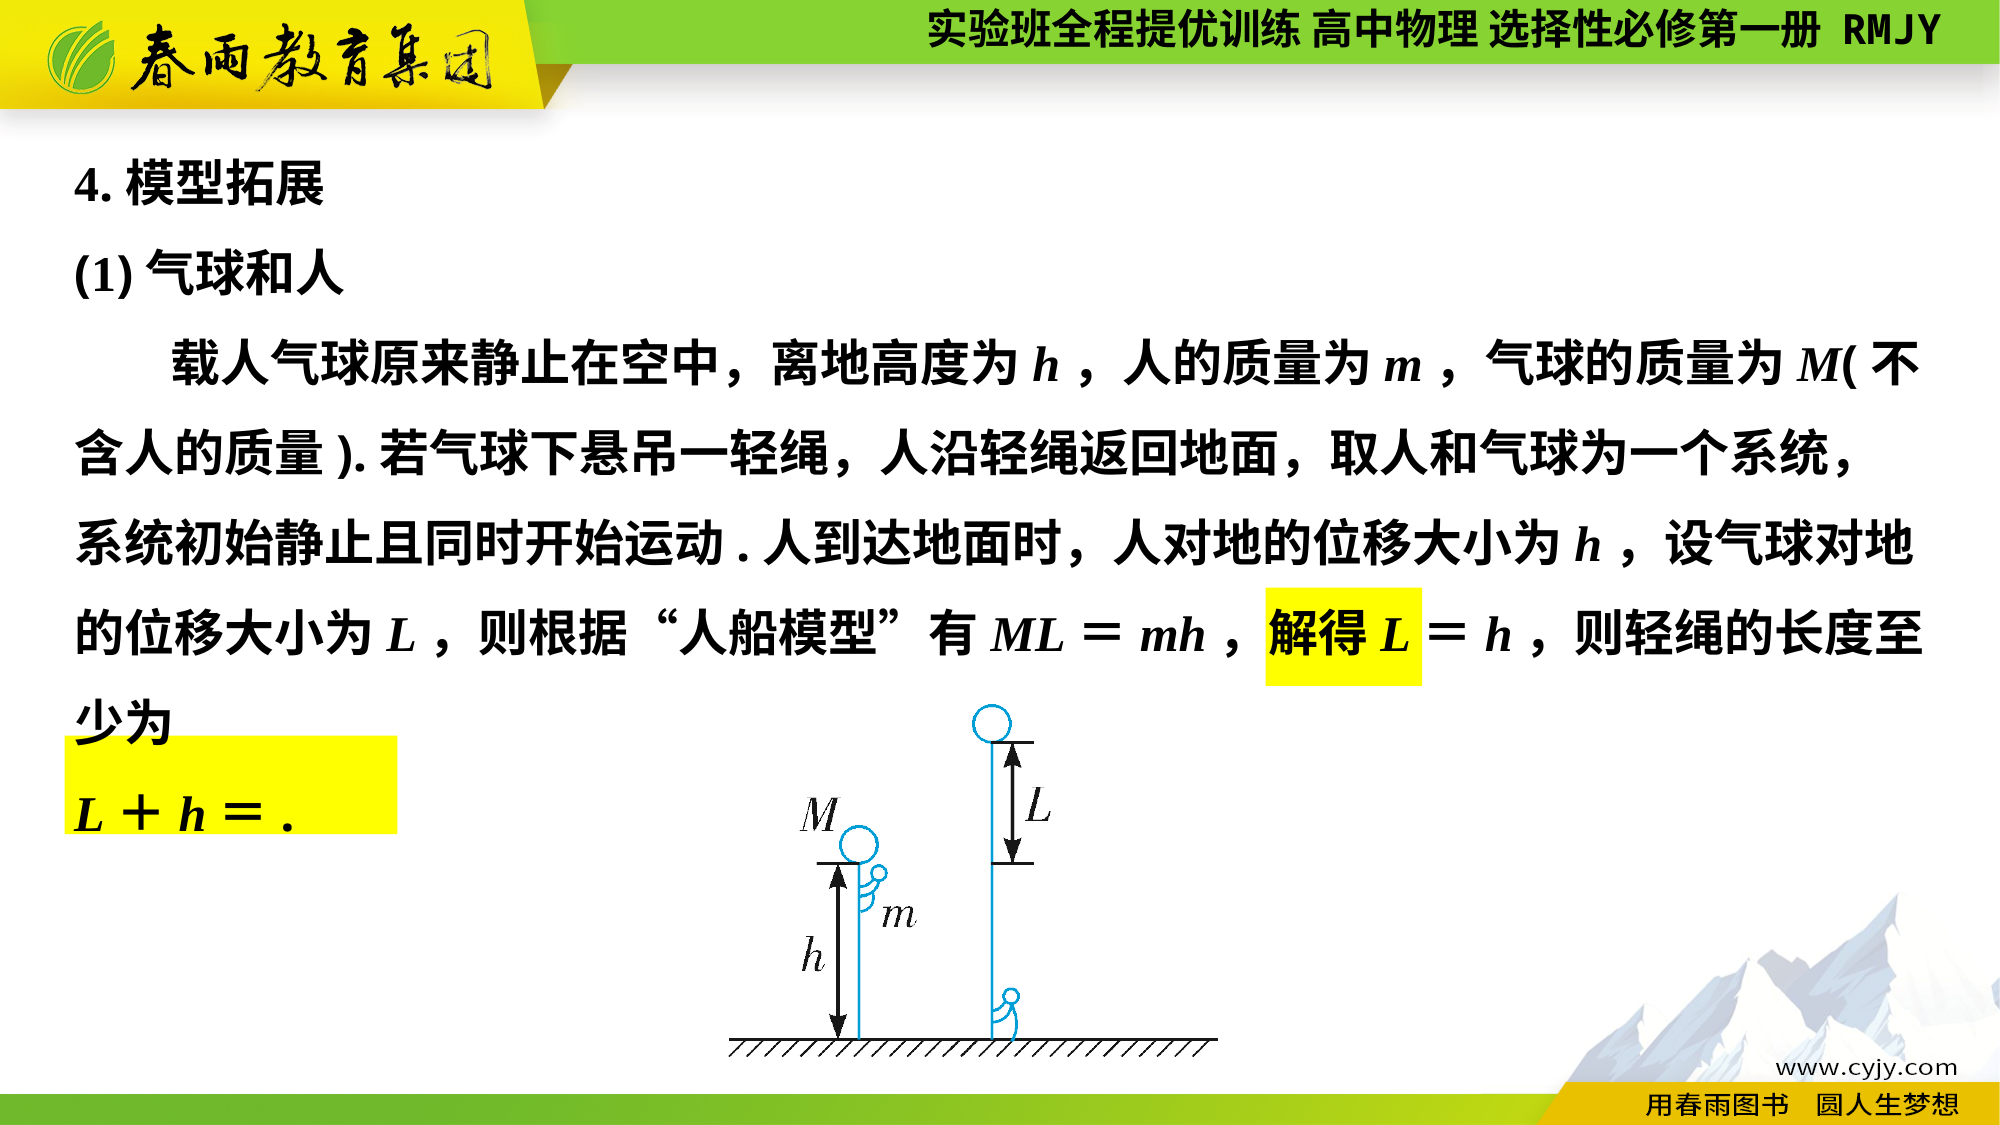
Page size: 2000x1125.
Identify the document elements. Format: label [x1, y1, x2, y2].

text_box [64, 735, 398, 835]
picture [0, 0, 2000, 1125]
text_box [1265, 587, 1423, 686]
